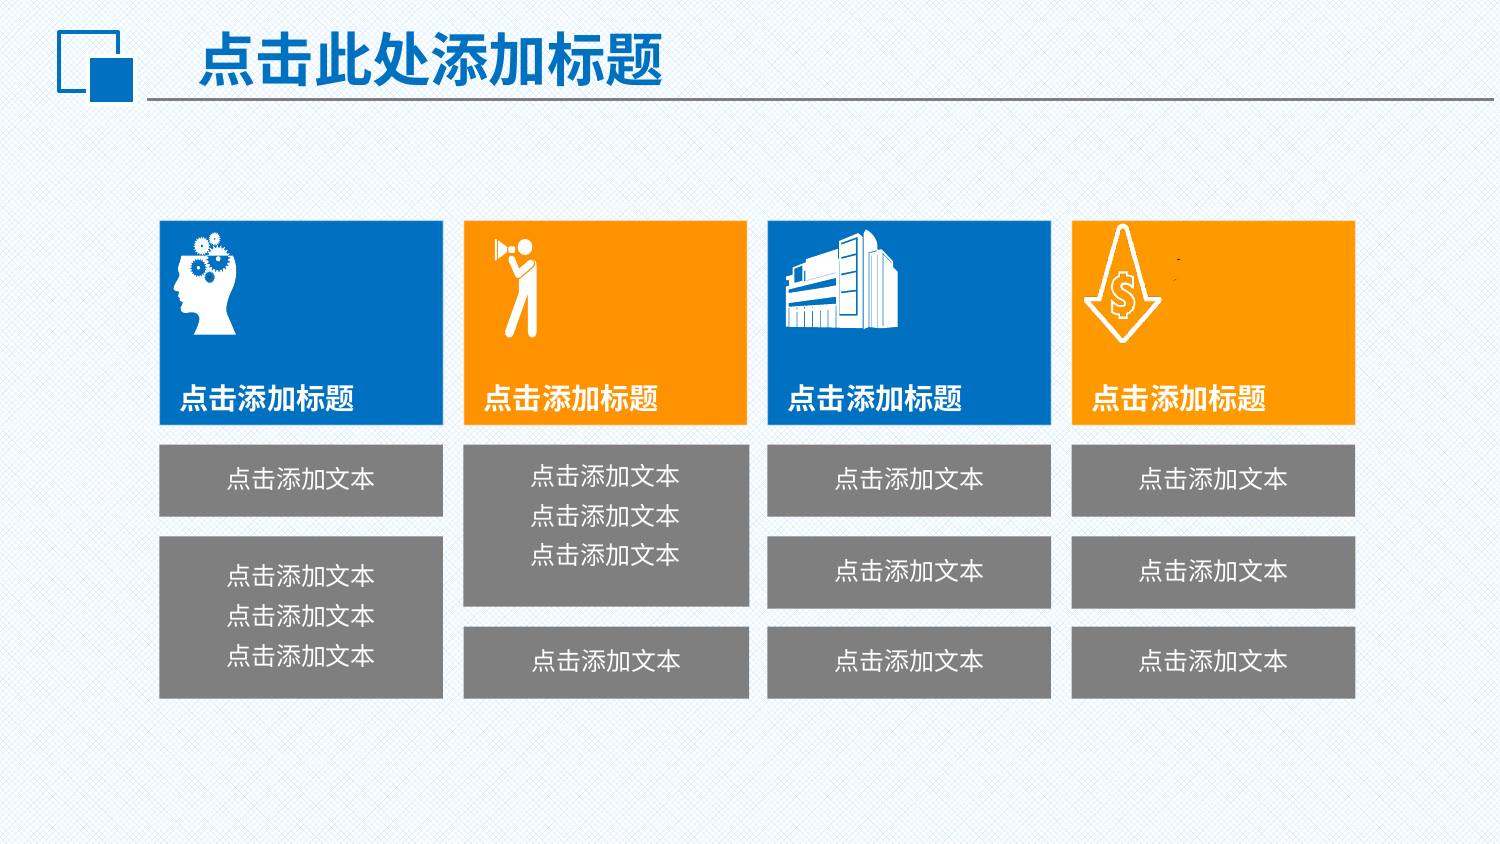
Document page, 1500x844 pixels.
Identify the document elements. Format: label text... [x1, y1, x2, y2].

text_box [57, 30, 120, 93]
text_box 点击添加文本 点击添加文本 点击添加文本 [159, 536, 443, 699]
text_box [1071, 209, 1356, 426]
text_box [86, 54, 137, 106]
text_box 点击添加文本 [1071, 444, 1356, 517]
text_box 点击添加文本 [159, 444, 443, 517]
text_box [767, 220, 1052, 426]
text_box 点击此处添加标题 [183, 15, 1500, 109]
text_box 点击添加文本 [767, 444, 1051, 517]
text_box 点击添加文本 [767, 626, 1051, 699]
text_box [463, 220, 748, 426]
text_box 点击添加文本 [1071, 536, 1356, 609]
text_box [463, 444, 750, 607]
text_box 点击添加文本 [463, 626, 750, 699]
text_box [159, 220, 444, 426]
text_box 点击添加文本 [767, 536, 1052, 609]
text_box 点击添加文本 [1071, 626, 1356, 699]
